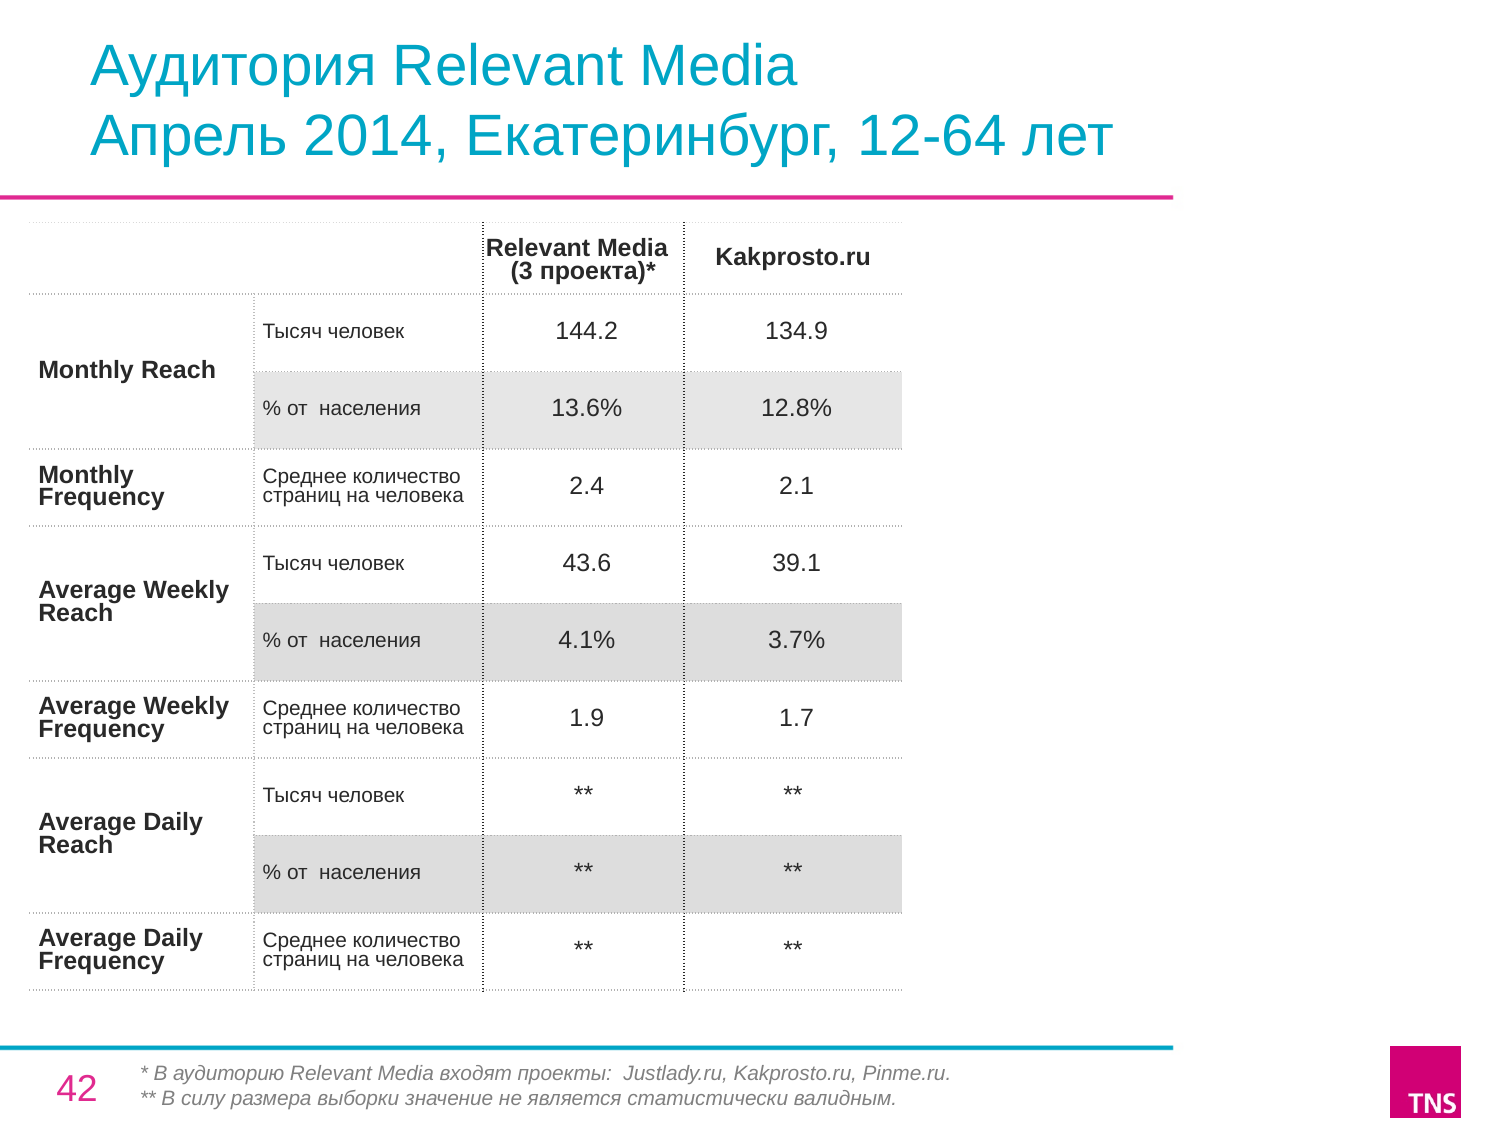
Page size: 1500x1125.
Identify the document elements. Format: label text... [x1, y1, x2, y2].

table_cell Среднее количество страниц на человека [254, 913, 483, 990]
table_cell % от населения [254, 835, 483, 913]
table_cell Average Daily Reach [29, 758, 254, 913]
table_header Relevant Media (3 проекта)* [483, 223, 684, 294]
table_cell Average Weekly Reach [29, 526, 254, 681]
table_cell 1.7 [684, 681, 902, 758]
table_cell ** [684, 835, 902, 913]
table_cell Average Weekly Frequency [29, 681, 254, 758]
table_cell ** [483, 913, 684, 990]
table_cell 43.6 [483, 526, 684, 603]
table_cell Среднее количество страниц на человека [254, 449, 483, 526]
table_cell Monthly Reach [29, 294, 254, 449]
table_cell 12.8% [684, 372, 902, 449]
table_cell Среднее количество страниц на человека [254, 681, 483, 758]
table_cell % от населения [254, 372, 483, 449]
table_header [29, 223, 483, 294]
table_cell ** [684, 758, 902, 835]
picture [0, 0, 1500, 1125]
table_cell Тысяч человек [254, 294, 483, 372]
table_header Kakprosto.ru [684, 223, 902, 294]
table_cell 134.9 [684, 294, 902, 372]
table_cell Тысяч человек [254, 526, 483, 603]
table_cell 13.6% [483, 372, 684, 449]
title Аудитория Relevant Media Апрель 2014, Екатеринбург, 12-64 лет [74, 8, 1476, 187]
slide_number 42 [40, 1055, 392, 1125]
table_cell 1.9 [483, 681, 684, 758]
table_cell Average Daily Frequency [29, 913, 254, 990]
table_cell Тысяч человек [254, 758, 483, 835]
table_cell 4.1% [483, 603, 684, 681]
table_cell 39.1 [684, 526, 902, 603]
text_box * В аудиторию Relevant Media входят проекты: Justlady.ru, Kakprosto.ru, Pinme.ru. ** В силу размера выборки значение не является статистически валидным. [124, 1052, 1463, 1117]
table_cell ** [684, 913, 902, 990]
table_cell 2.4 [483, 449, 684, 526]
table_cell 3.7% [684, 603, 902, 681]
table_cell 2.1 [684, 449, 902, 526]
table_cell Monthly Frequency [29, 449, 254, 526]
table_cell 144.2 [483, 294, 684, 372]
table_cell ** [483, 758, 684, 835]
table_cell ** [483, 835, 684, 913]
table_cell % от населения [254, 603, 483, 681]
